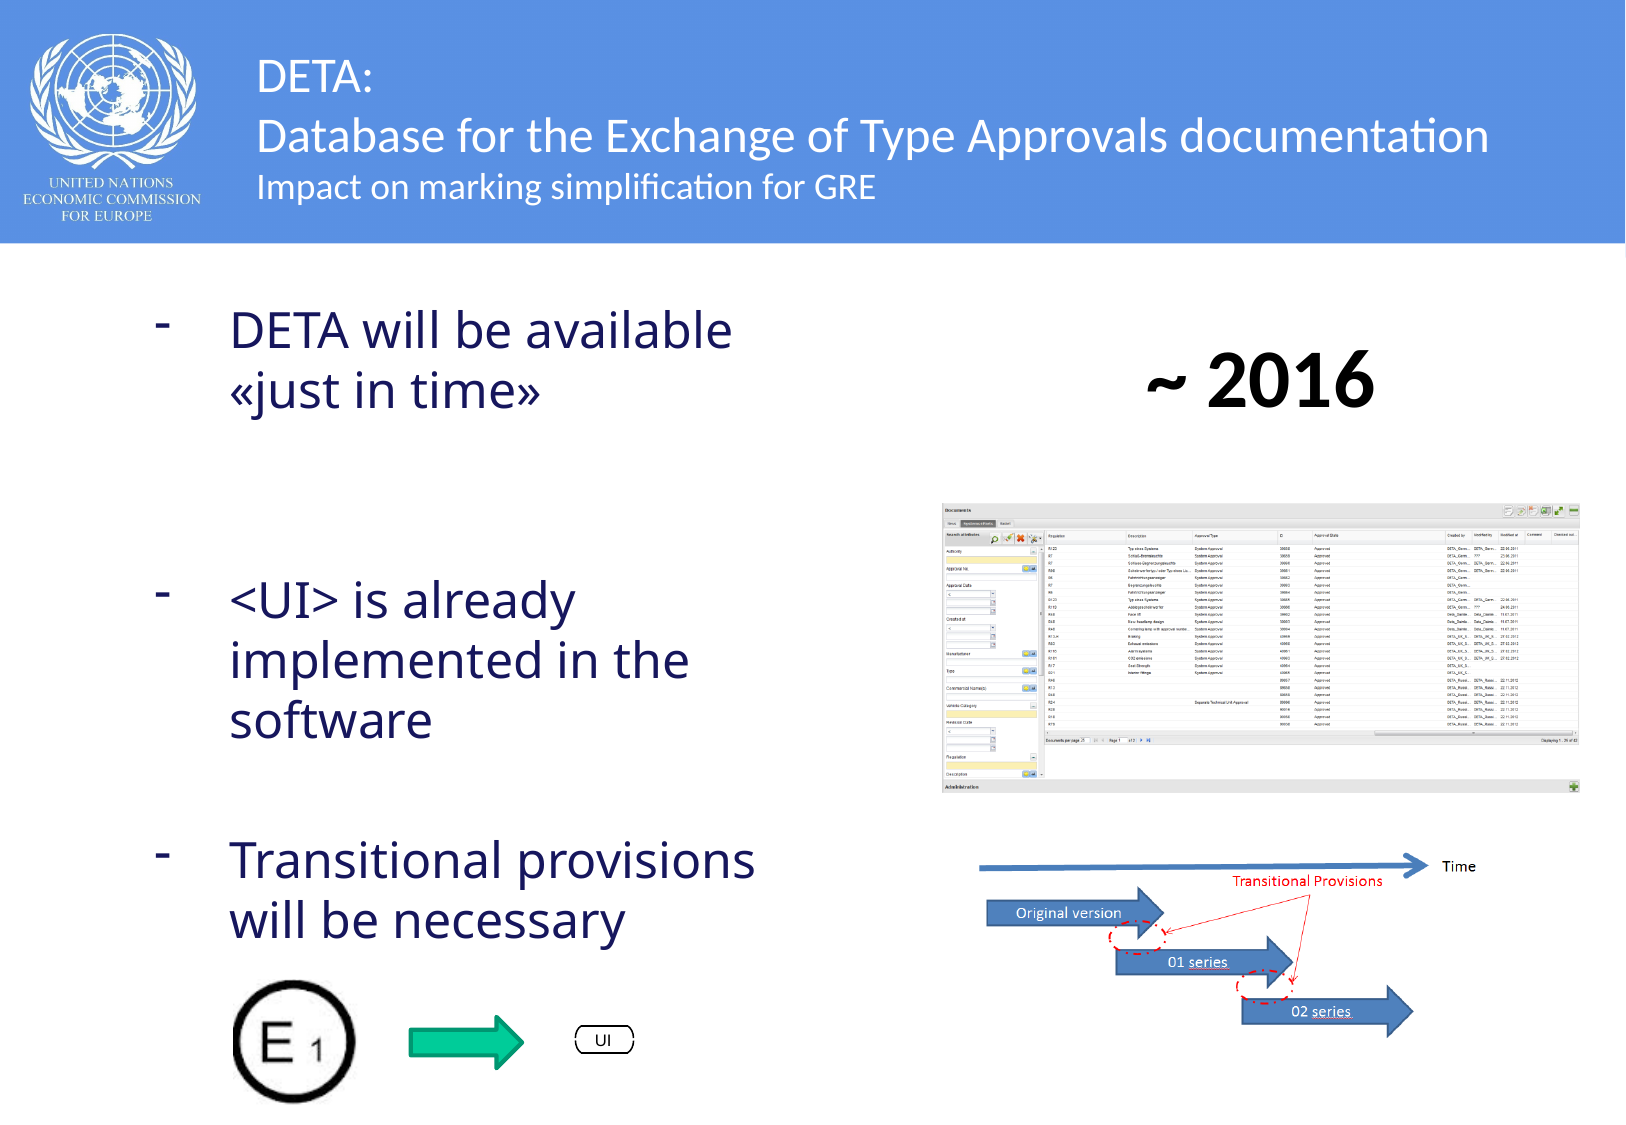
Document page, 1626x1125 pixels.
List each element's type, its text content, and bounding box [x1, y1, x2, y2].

text_box DETA: Database for the Exchange of Type Approvals documentation Impact on marking simplification for GRE [241, 30, 1533, 219]
picture [942, 503, 1581, 794]
picture [233, 979, 359, 1107]
text_box [408, 1014, 525, 1071]
list DETA will be available «just in time» <UI> is already implemented in the software Transitional provisions will be necessary [139, 290, 837, 1035]
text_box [575, 1025, 634, 1054]
picture [972, 833, 1550, 1043]
text_box ~ 2016 [1131, 316, 1391, 432]
picture [0, 0, 1626, 1125]
